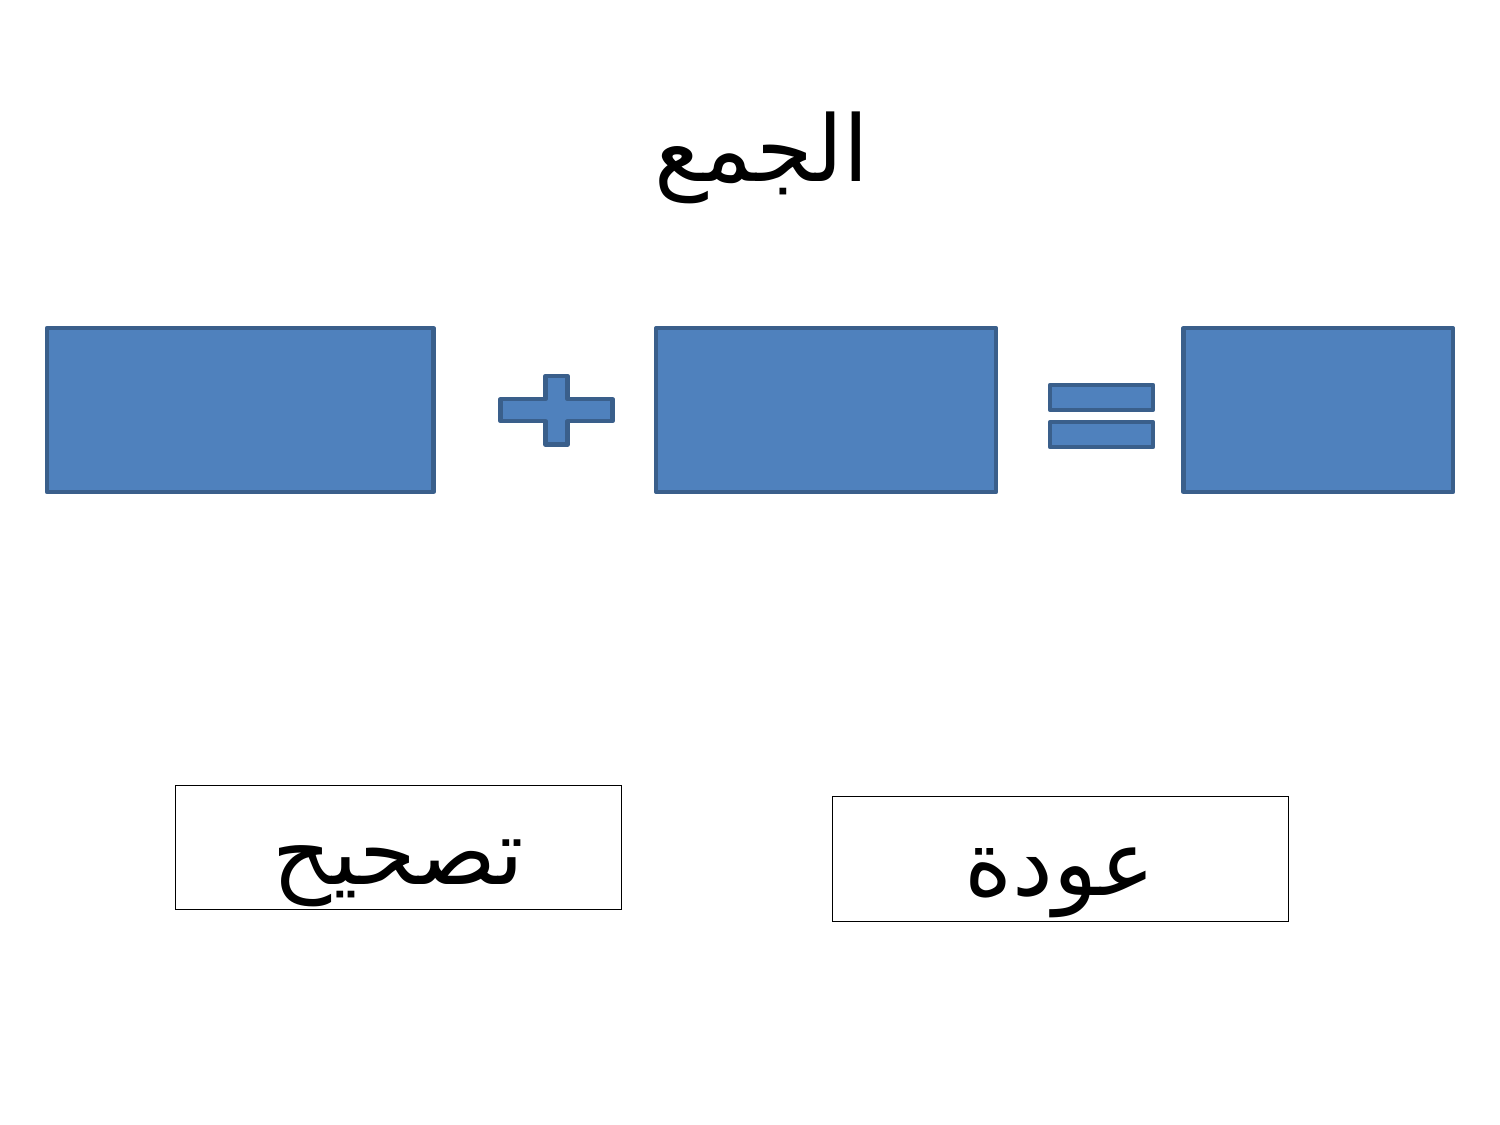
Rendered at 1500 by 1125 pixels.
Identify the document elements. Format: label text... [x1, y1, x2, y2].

text_box الجمع [398, 81, 1125, 207]
text_box [45, 326, 436, 494]
text_box [498, 374, 615, 447]
text_box [1181, 326, 1455, 494]
text_box [1048, 383, 1155, 412]
text_box تصحيح [175, 785, 622, 910]
text_box [1048, 420, 1155, 449]
text_box عودة [832, 796, 1289, 922]
text_box [654, 326, 998, 494]
